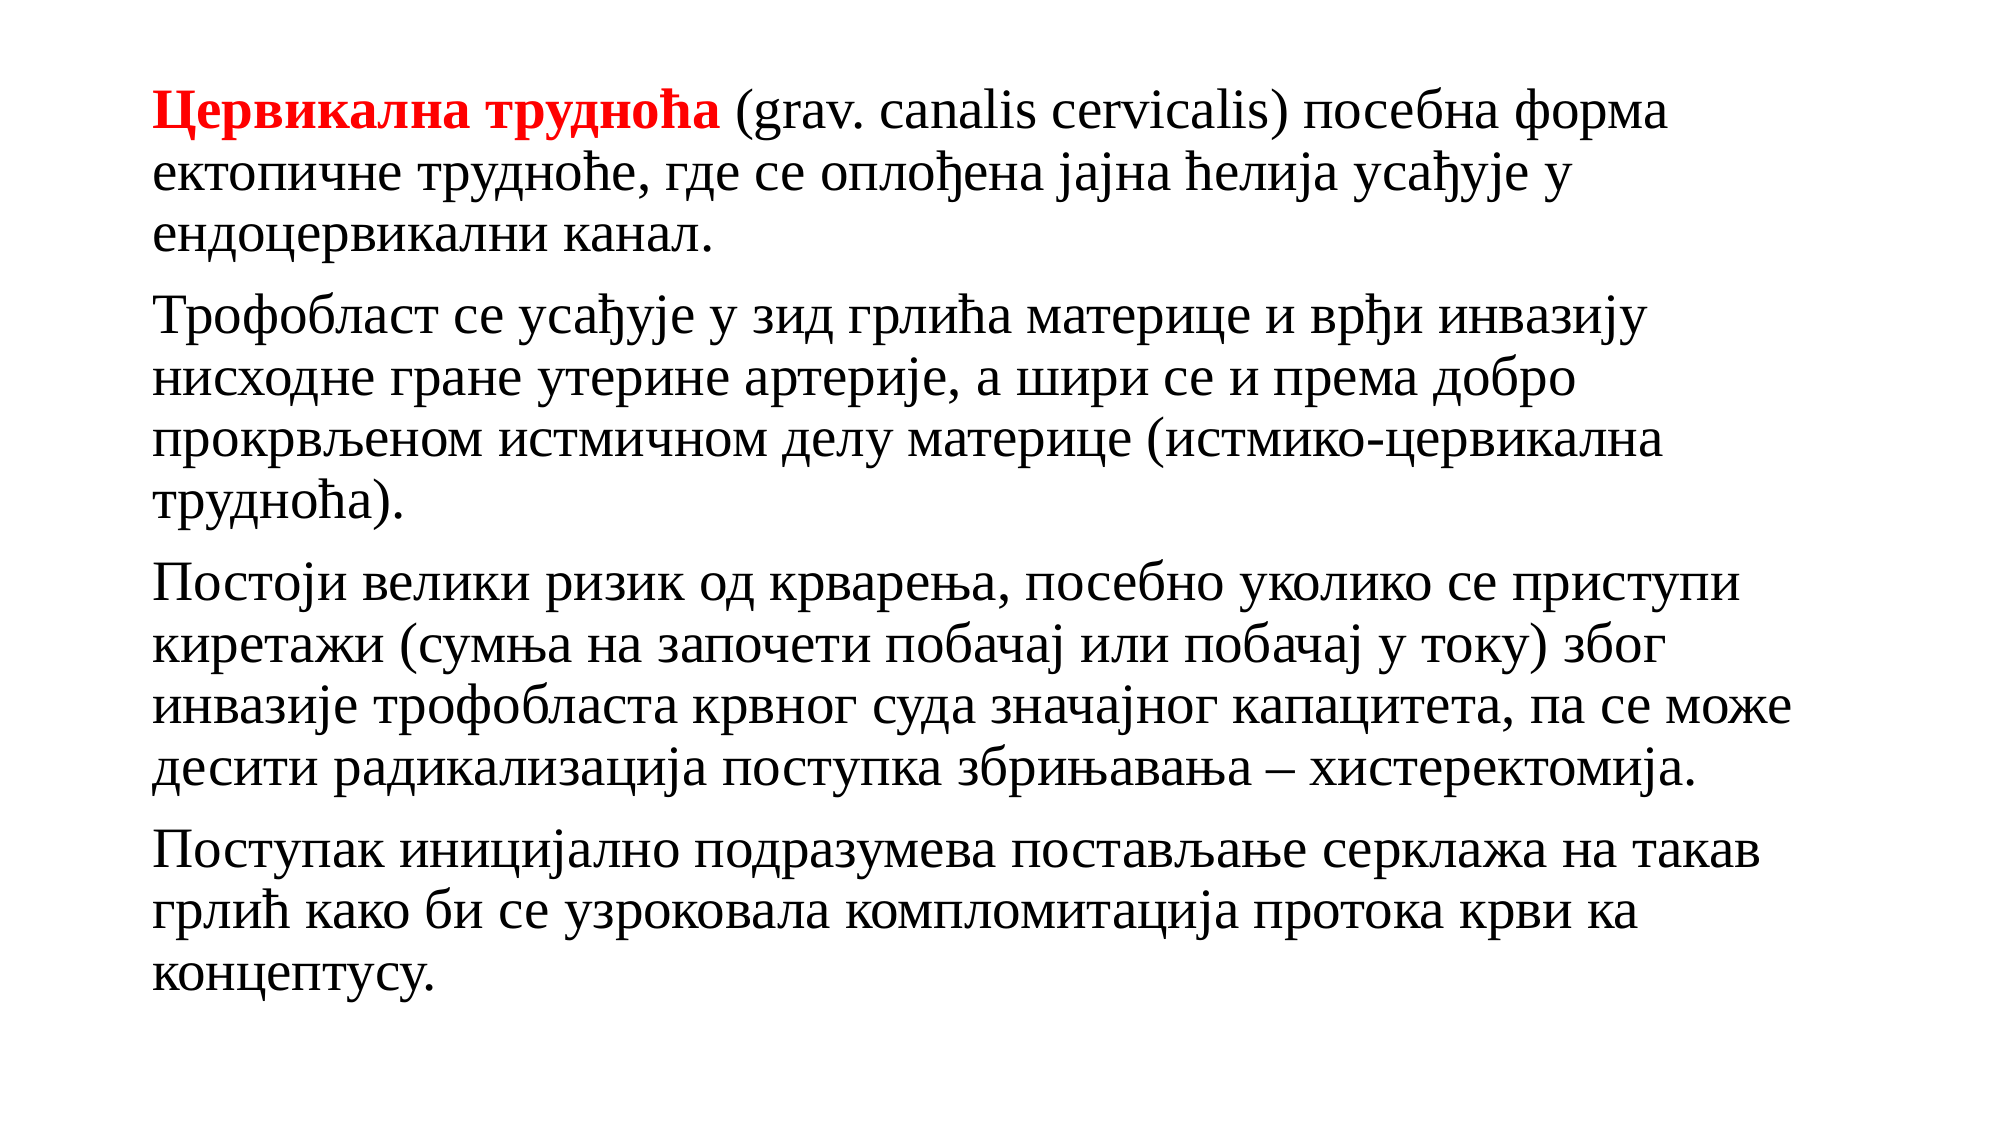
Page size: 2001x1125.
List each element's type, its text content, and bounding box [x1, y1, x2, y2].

list Цервикална трудноћа (grav. canalis cervicalis) посебна форма ектопичне трудноће, где се оплођена јајна ћелија усађује у ендоцервикални канал. Трофобласт се усађује у зид грлића материце и врђи инвазију нисходне гране утерине артерије, а шири се и према добро прокрвљеном истмичном делу материце (истмико-цервикална трудноћа). Постоји велики ризик од крварења, посебно уколико се приступи киретажи (сумња на започети побачај или побачај у току) због инвазије трофобласта крвног суда значајног капацитета, па се може десити радикализација поступка збрињавања – хистеректомија. Поступак иницијално подразумева постављање серклажа на такав грлић како би се узроковала компломитација протока крви ка концептусу. [137, 71, 1863, 1014]
